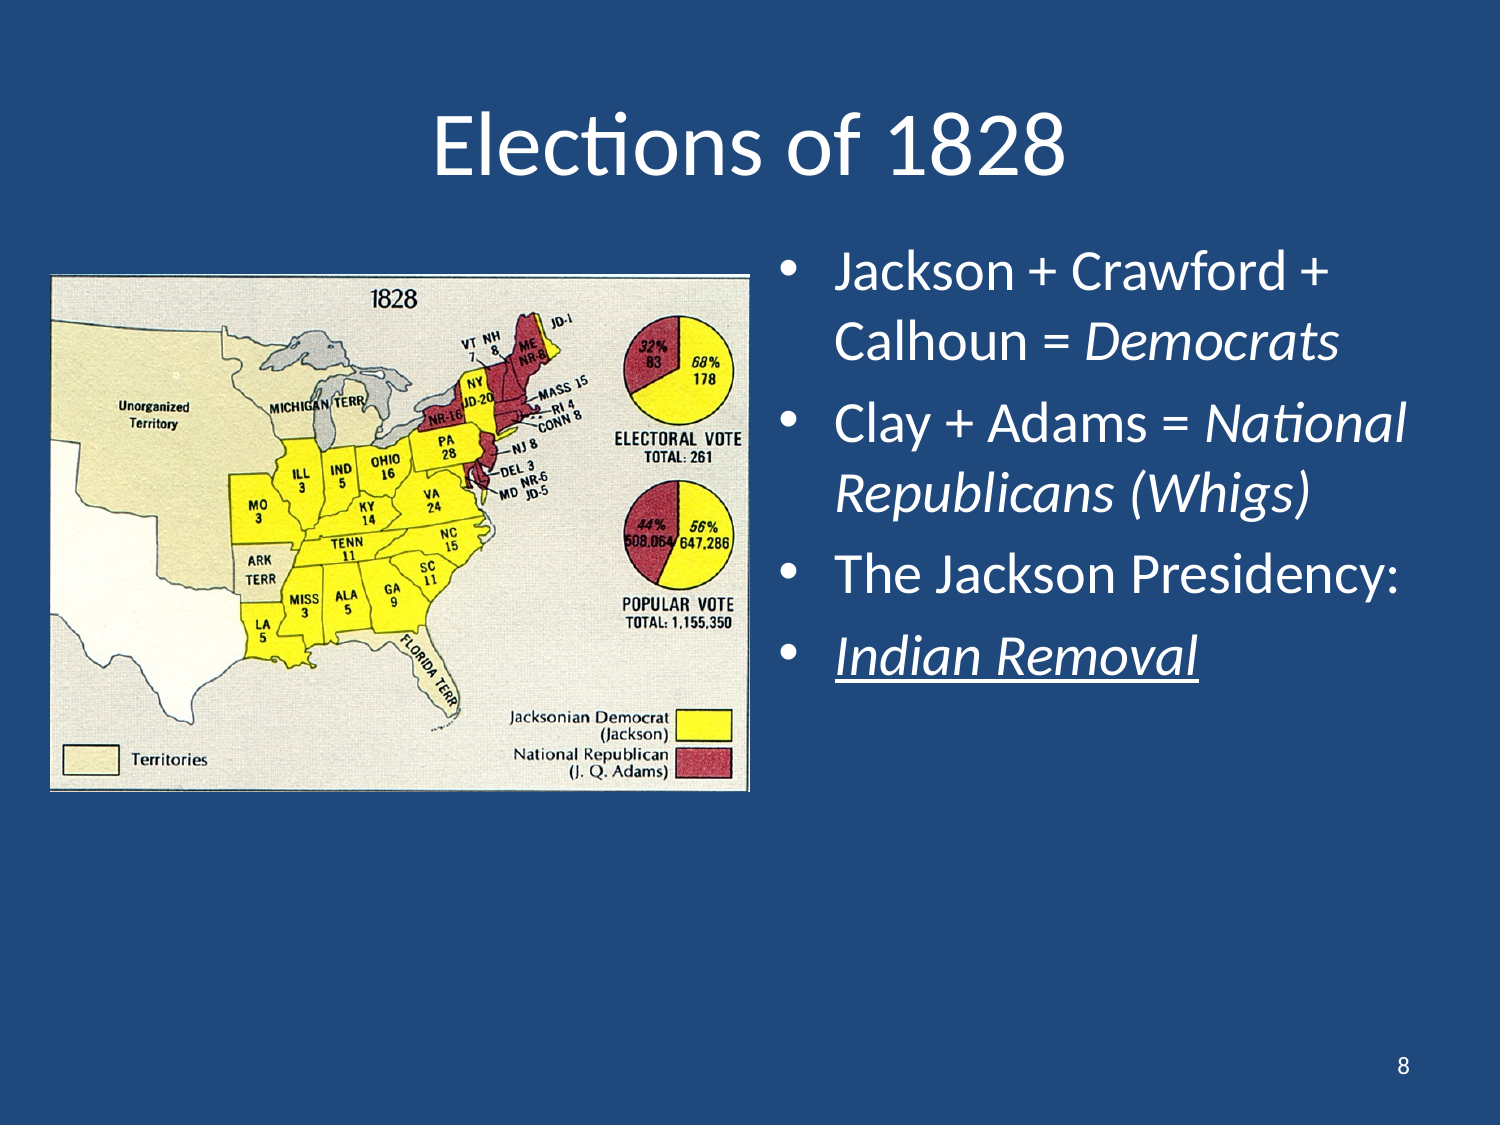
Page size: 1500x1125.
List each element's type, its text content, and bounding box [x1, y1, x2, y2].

slide_number 8 [1074, 1025, 1425, 1104]
picture [49, 274, 751, 792]
list Jackson + Crawford + Calhoun = Democrats Clay + Adams = National Republicans (Whigs) The Jackson Presidency: Indian Removal [763, 224, 1425, 1005]
title Elections of 1828 [75, 45, 1425, 233]
